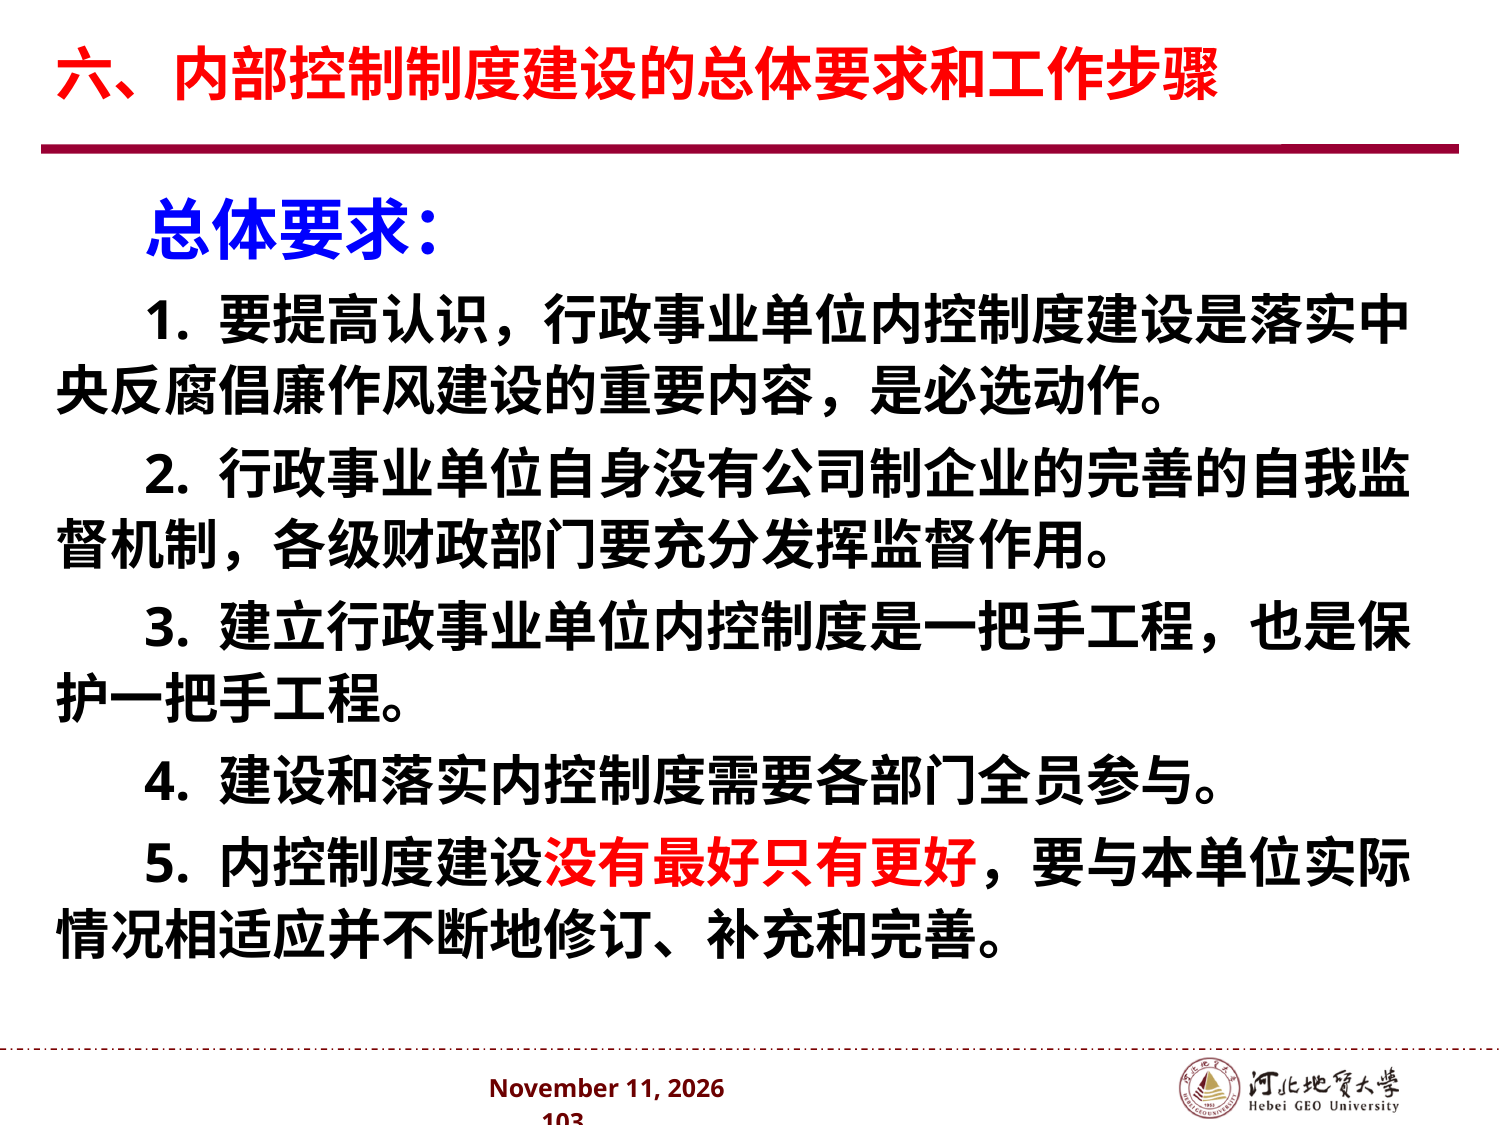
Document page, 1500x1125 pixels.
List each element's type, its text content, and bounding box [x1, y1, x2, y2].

picture [1159, 1049, 1420, 1125]
list 总体要求： 1. 要提高认识，行政事业单位内控制度建设是落实中央反腐倡廉作风建设的重要内容，是必选动作。 2. 行政事业单位自身没有公司制企业的完善的自我监督机制，各级财政部门要充分发挥监督作用。 3. 建立行政事业单位内控制度是一把手工程，也是保护一把手工程。 4. 建设和落实内控制度需要各部门全员参与。 5. 内控制度建设没有最好只有更好，要与本单位实际情况相适应并不断地修订、补充和完善。 [40, 172, 1460, 1036]
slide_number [473, 1064, 990, 1109]
title 六、内部控制制度建设的总体要求和工作步骤 [40, 18, 1460, 126]
